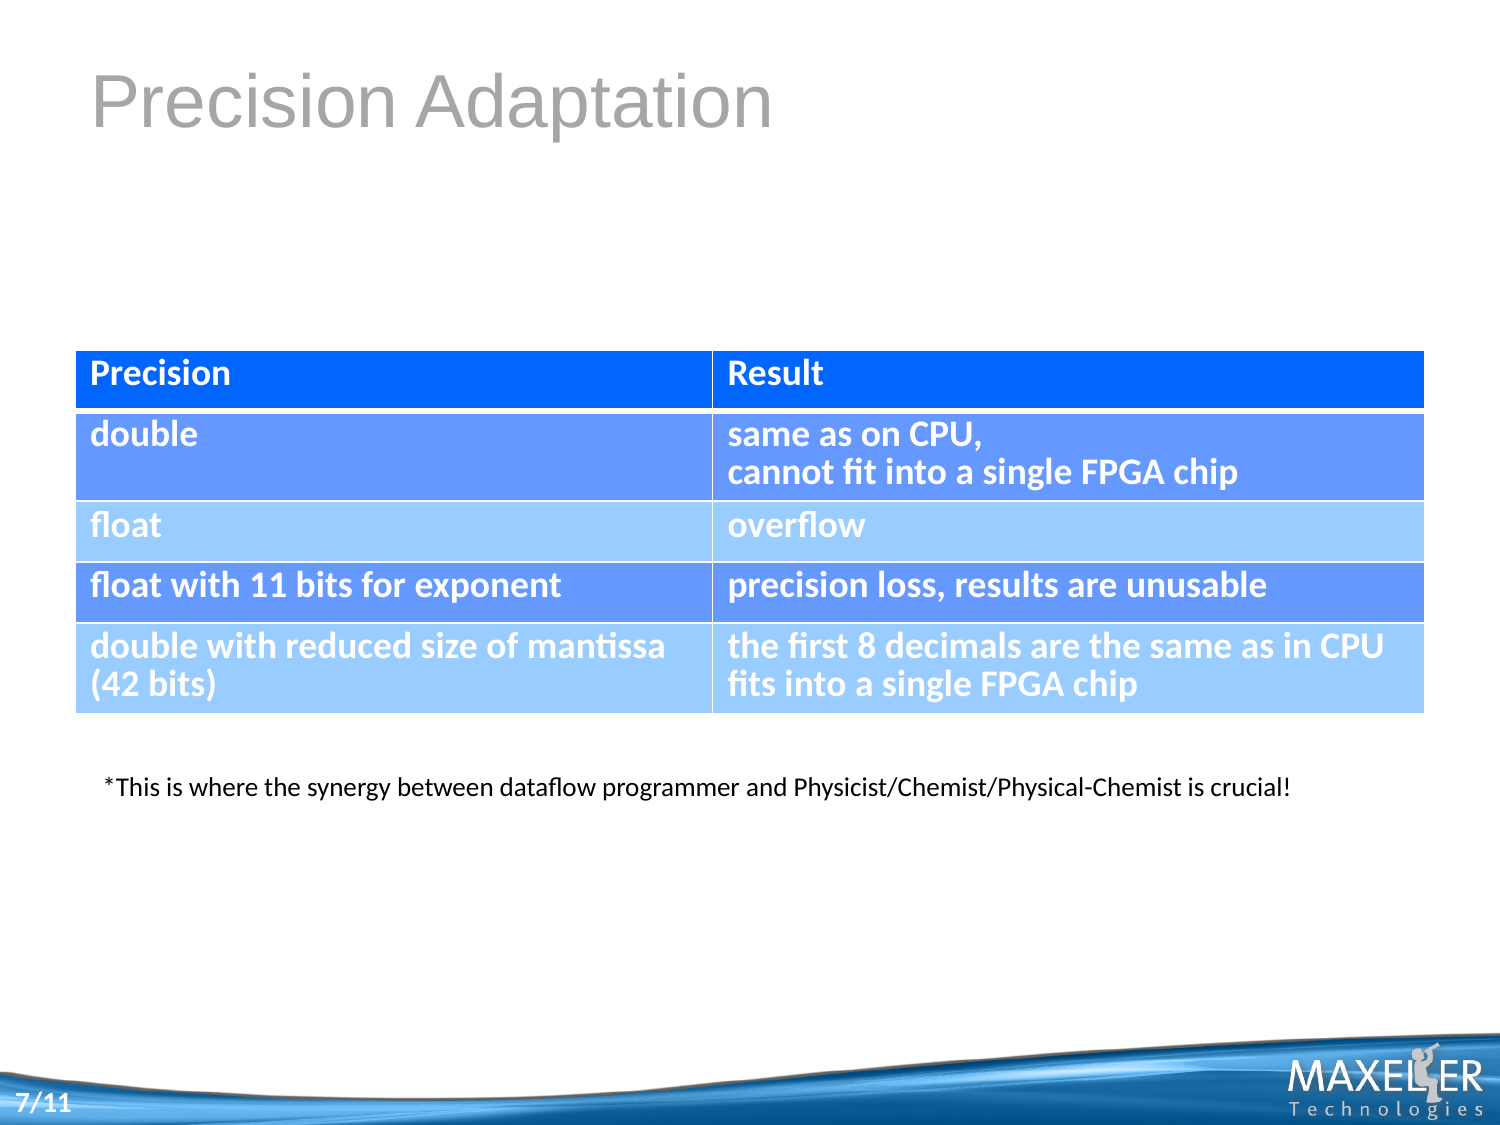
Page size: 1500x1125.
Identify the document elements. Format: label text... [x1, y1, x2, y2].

table_cell double [76, 414, 712, 500]
table_cell double with reduced size of mantissa (42 bits) [76, 624, 712, 713]
picture [0, 1023, 1500, 1125]
slide_number 7/11 [0, 1075, 350, 1125]
table_header Result [713, 351, 1424, 408]
text_box *This is where the synergy between dataflow programmer and Physicist/Chemist/Physical-Chemist is crucial! [87, 762, 1350, 810]
table_cell same as on CPU, cannot fit into a single FPGA chip [713, 414, 1424, 500]
table_cell float with 11 bits for exponent [76, 563, 712, 622]
table_header Precision [76, 351, 712, 408]
title Precision Adaptation [75, 45, 1424, 209]
table_cell precision loss, results are unusable [713, 563, 1424, 622]
table_cell the first 8 decimals are the same as in CPU fits into a single FPGA chip [713, 624, 1424, 713]
table_cell float [76, 502, 712, 561]
table_cell overflow [713, 502, 1424, 561]
